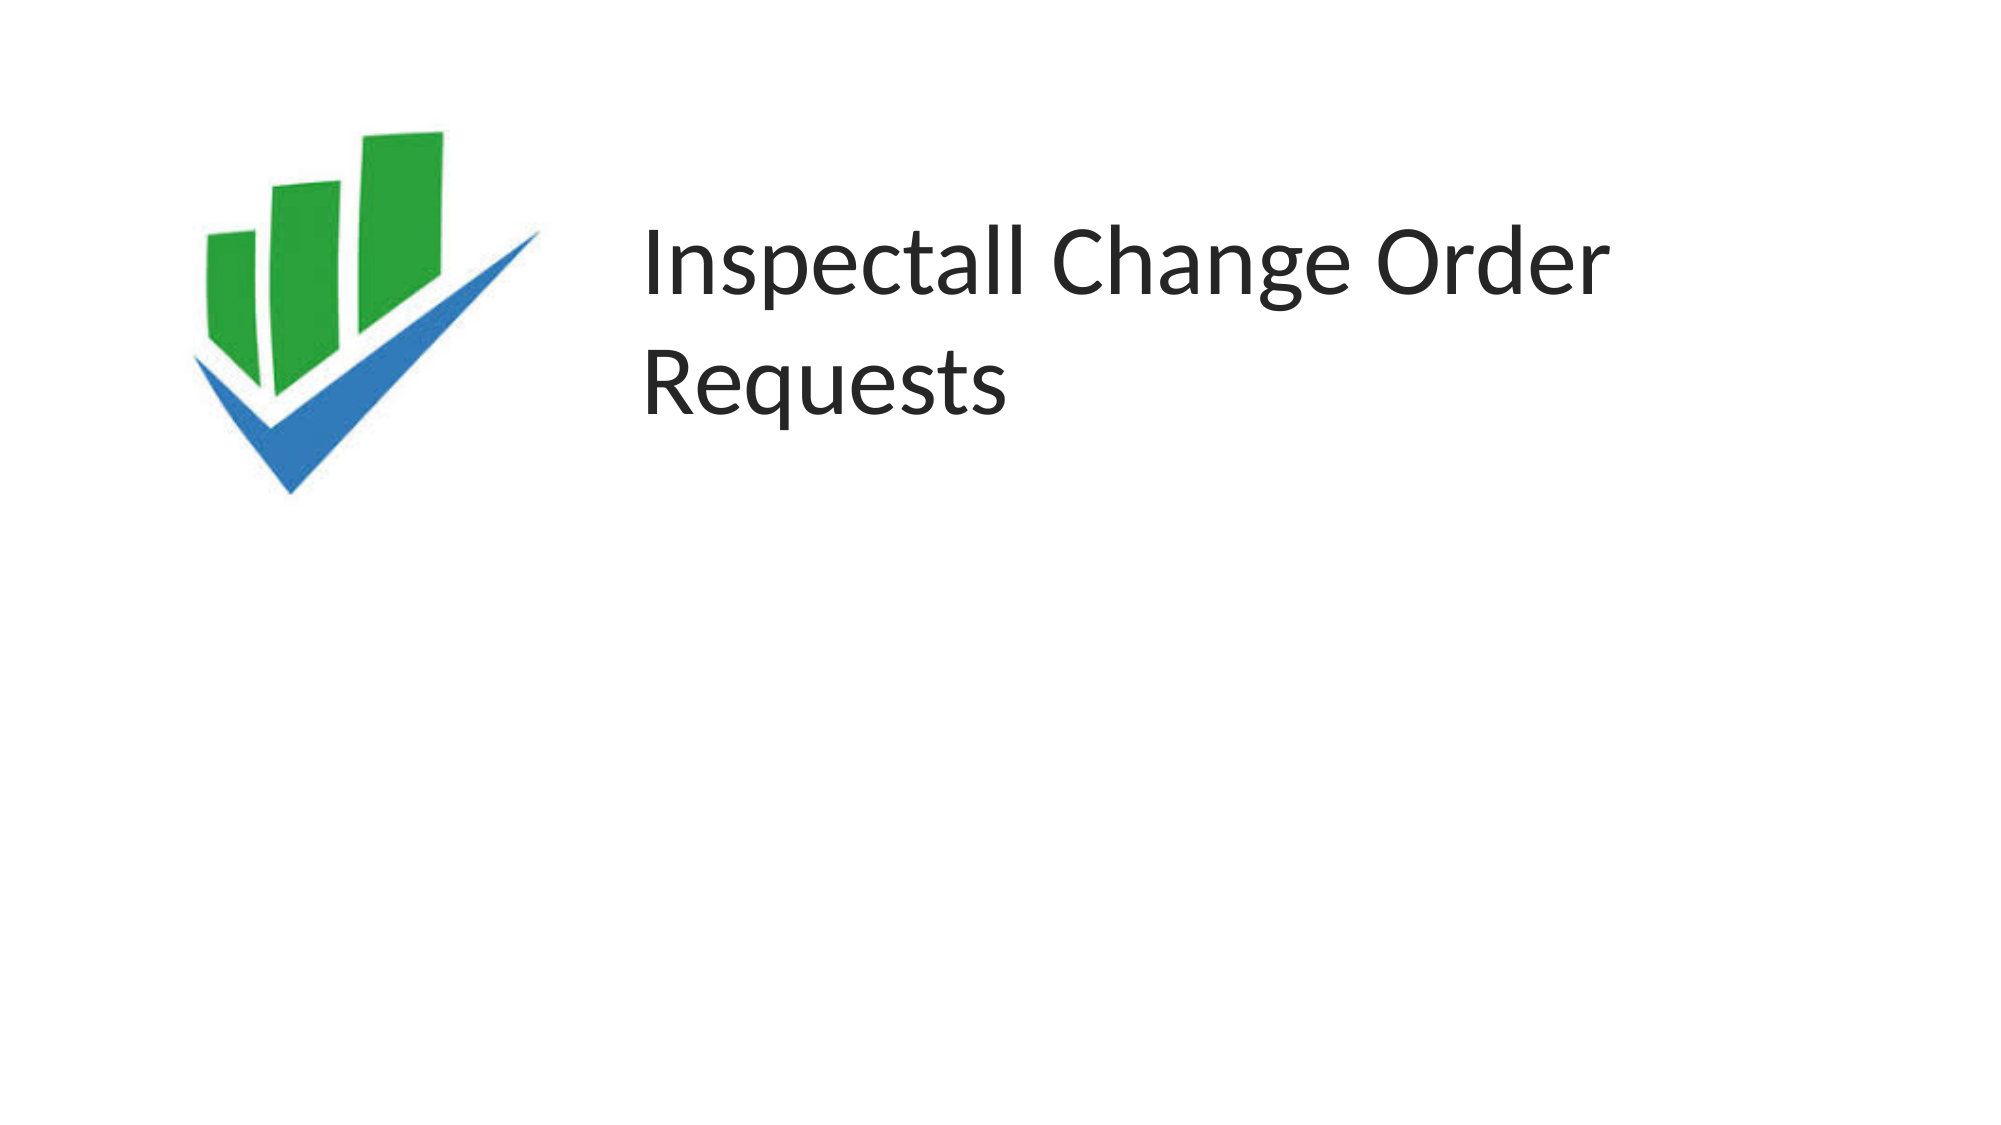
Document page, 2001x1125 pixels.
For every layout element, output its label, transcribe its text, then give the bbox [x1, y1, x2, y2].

picture [133, 102, 558, 527]
text_box Inspectall Change Order Requests [626, 186, 1677, 442]
